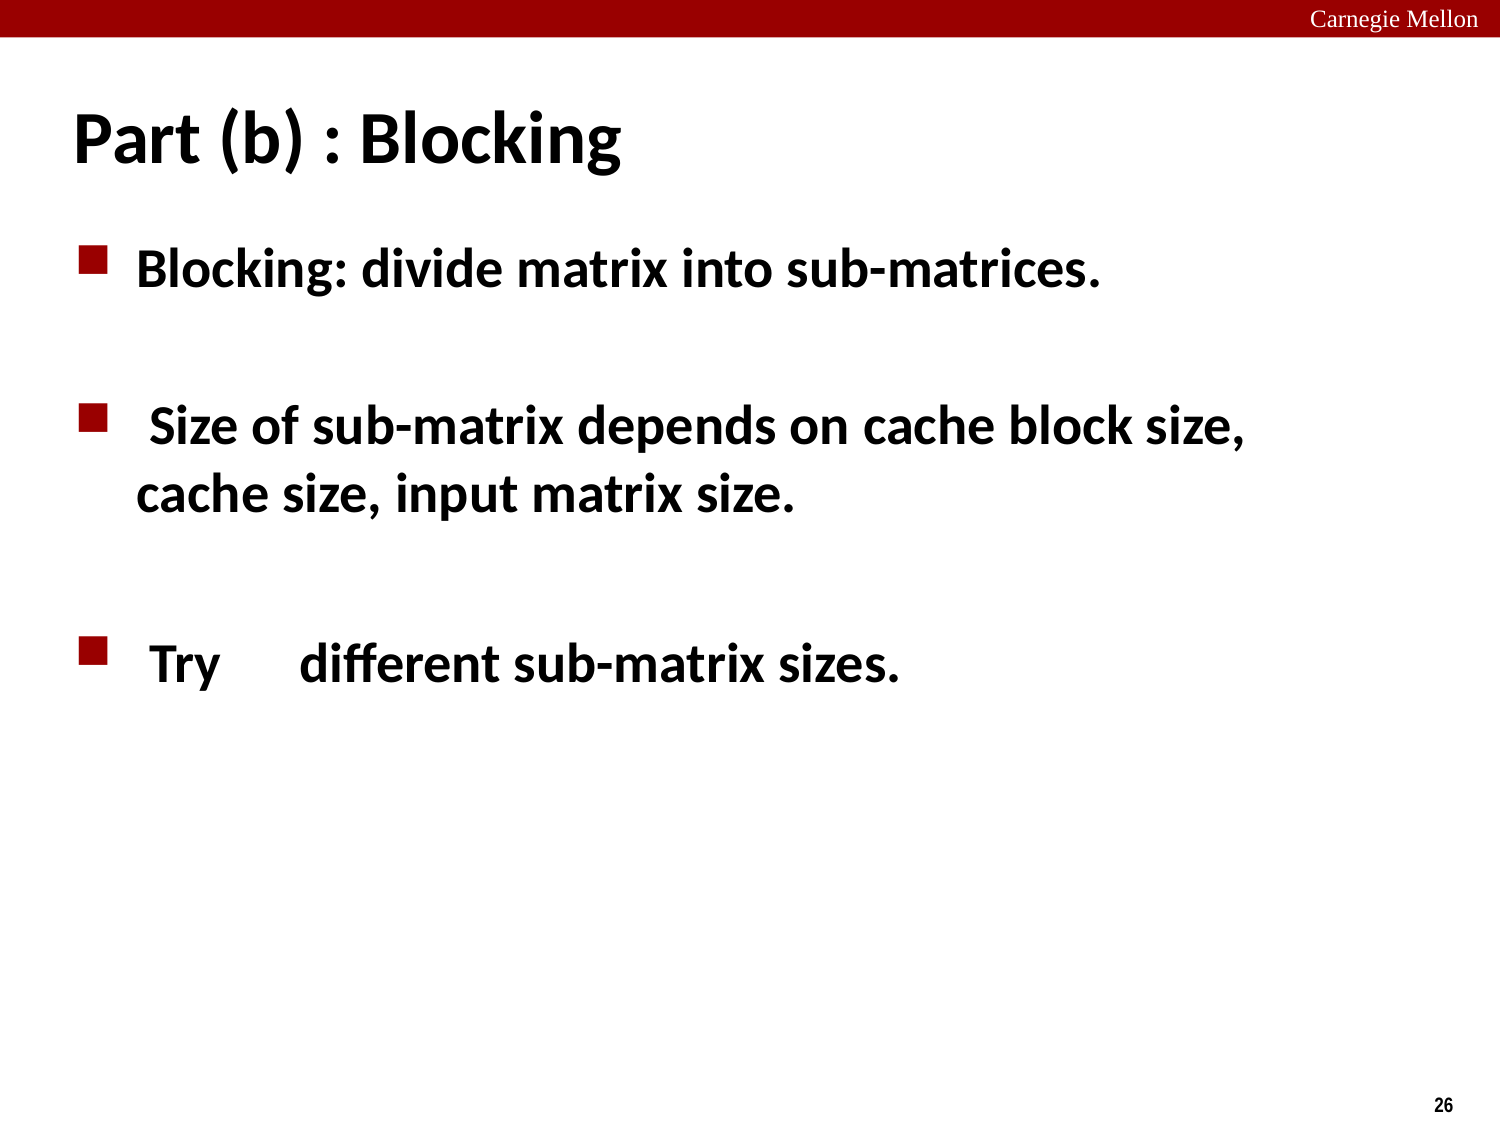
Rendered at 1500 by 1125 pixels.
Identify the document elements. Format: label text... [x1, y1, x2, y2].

title Part (b) : Blocking [58, 71, 1305, 197]
list Blocking: divide matrix into sub-matrices. Size of sub-matrix depends on cache block size, cache size, input matrix size. Try diﬀerent sub-matrix sizes. [64, 223, 1361, 1040]
